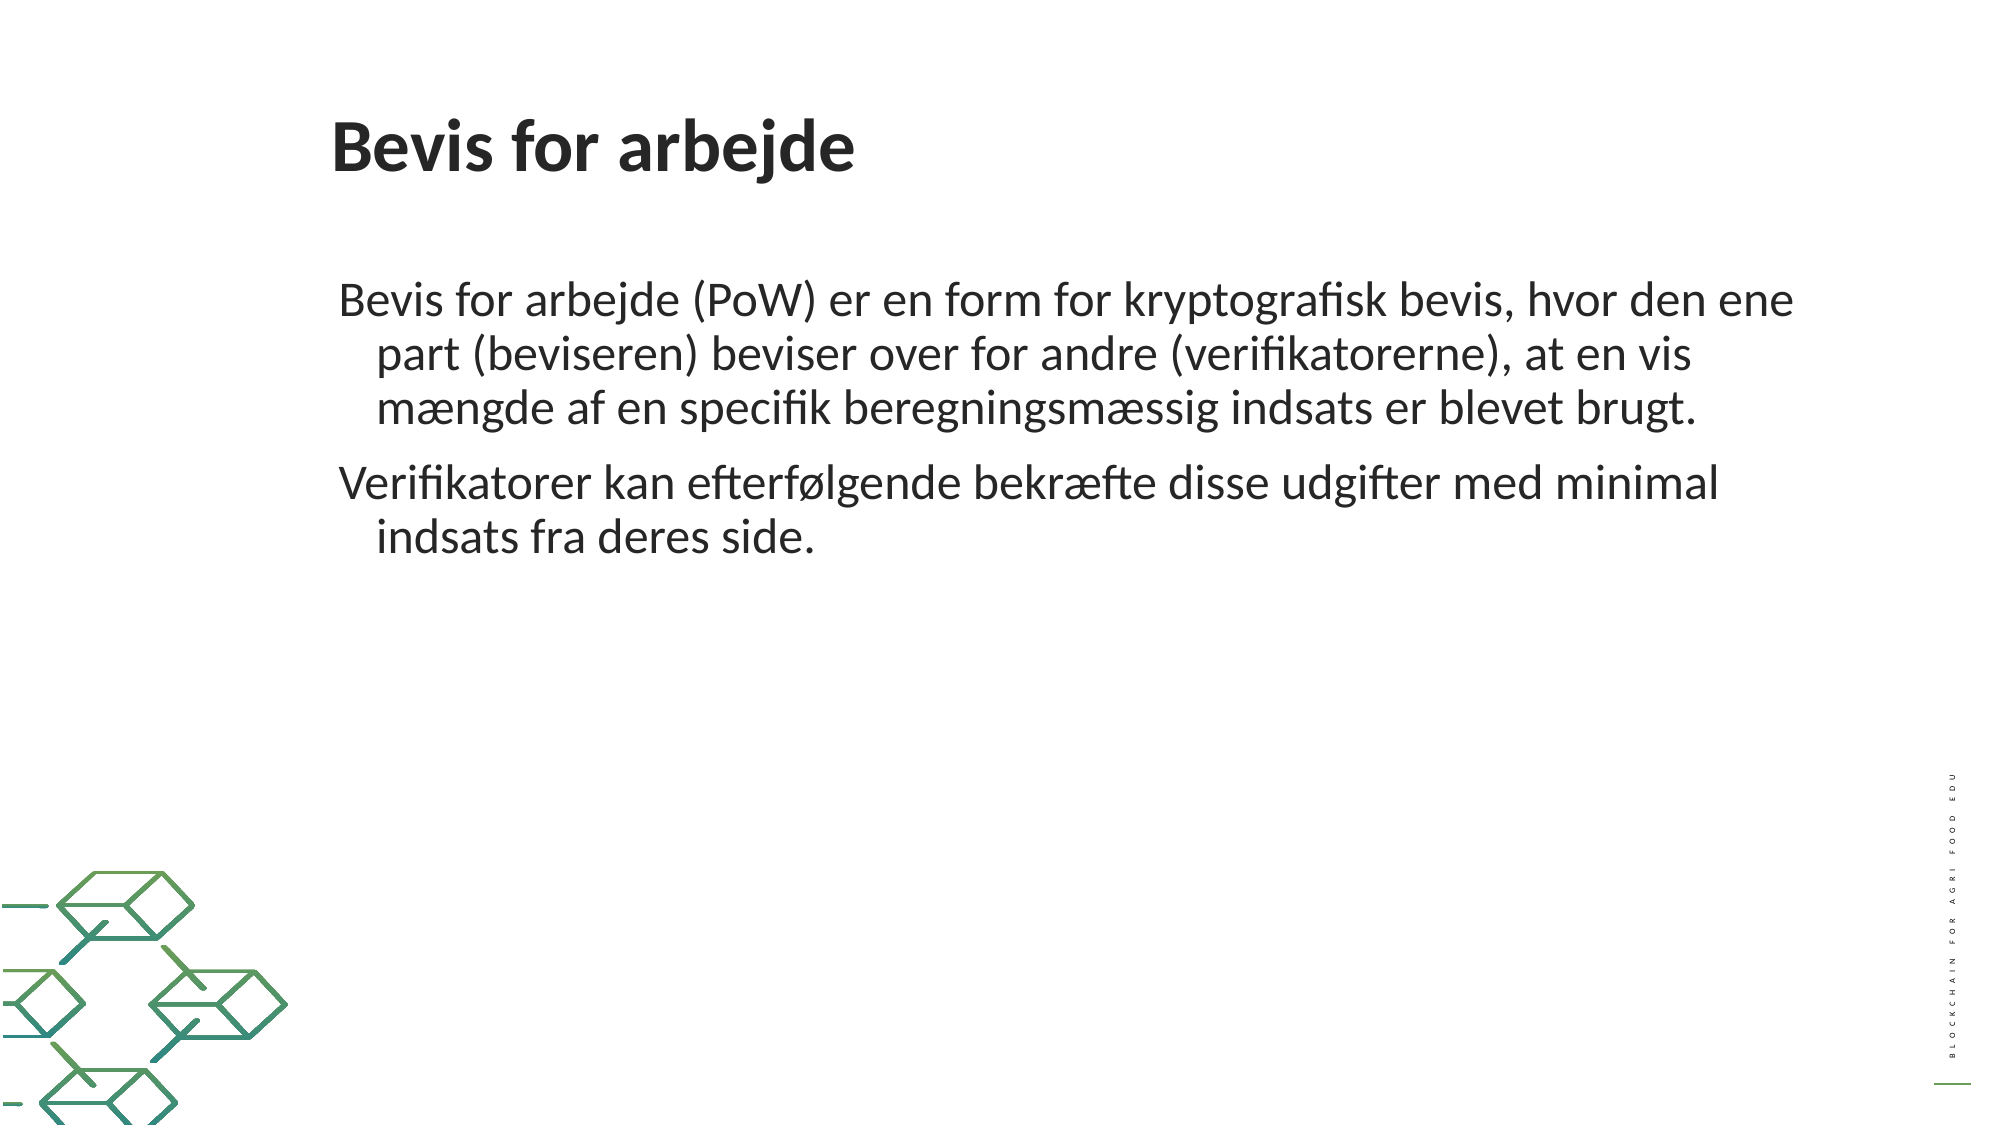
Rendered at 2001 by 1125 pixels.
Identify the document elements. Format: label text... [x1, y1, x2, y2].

list Bevis for arbejde (PoW) er en form for kryptografisk bevis, hvor den ene part (beviseren) beviser over for andre (verifikatorerne), at en vis mængde af en specifik beregningsmæssig indsats er blevet brugt. Verifikatorer kan efterfølgende bekræfte disse udgifter med minimal indsats fra deres side. [323, 267, 1859, 1070]
list Bevis for arbejde [316, 99, 1869, 267]
